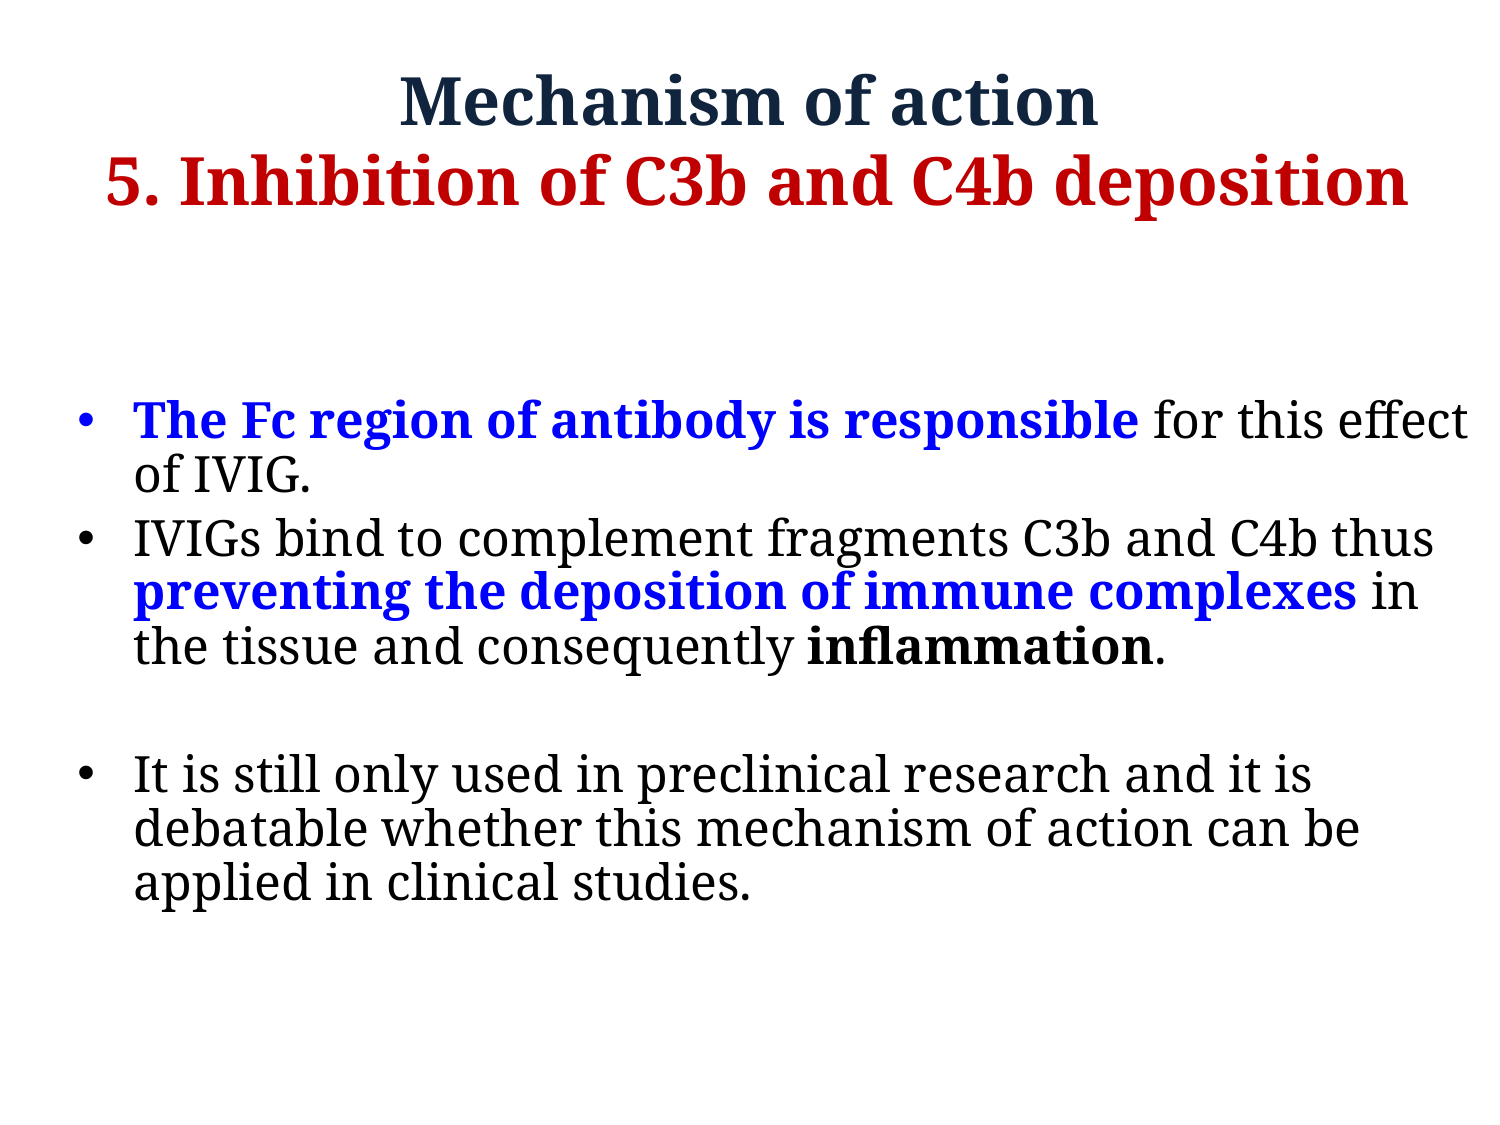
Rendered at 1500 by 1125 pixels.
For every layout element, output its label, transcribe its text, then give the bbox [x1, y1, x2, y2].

title Mechanism of action 5. Inhibition of C3b and C4b deposition [50, 45, 1450, 233]
list The Fc region of antibody is responsible for this effect of IVIG. IVIGs bind to complement fragments C3b and C4b thus preventing the deposition of immune complexes in the tissue and consequently inflammation. It is still only used in preclinical research and it is debatable whether this mechanism of action can be applied in clinical studies. [62, 387, 1500, 1025]
